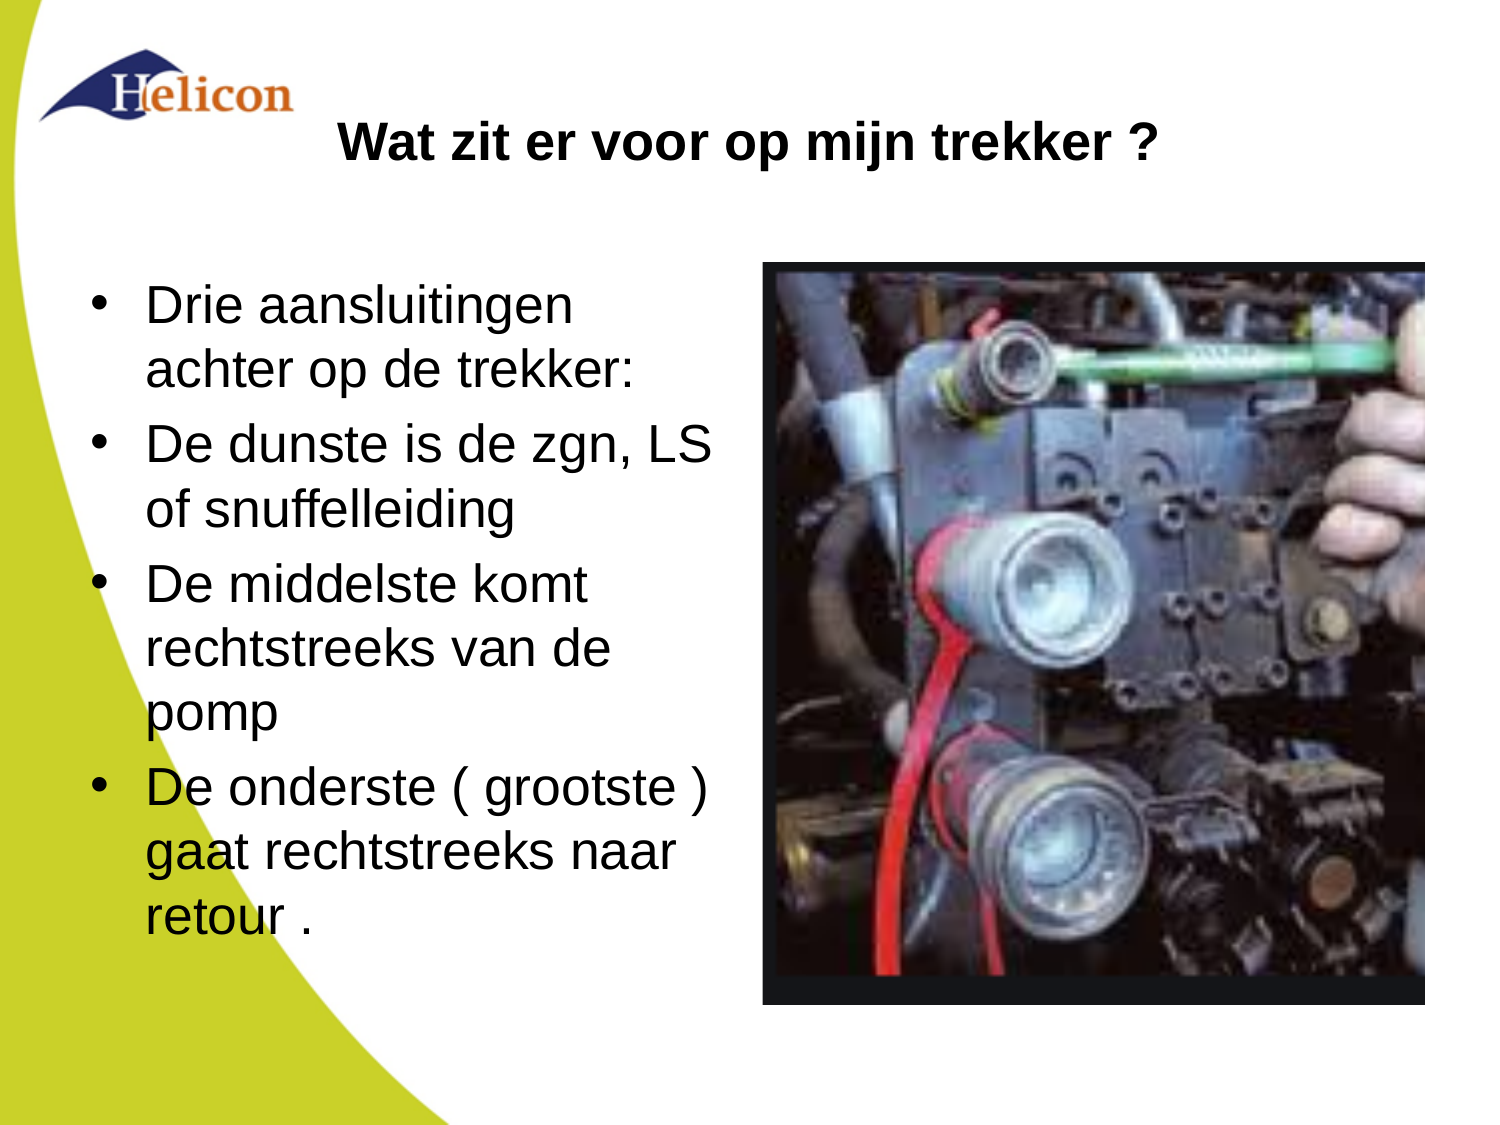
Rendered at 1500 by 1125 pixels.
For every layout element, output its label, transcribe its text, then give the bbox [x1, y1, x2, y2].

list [762, 262, 1426, 1006]
title Wat zit er voor op mijn trekker ? [75, 45, 1425, 233]
list Drie aansluitingen achter op de trekker: De dunste is de zgn, LS of snuffelleiding De middelste komt rechtstreeks van de pomp De onderste ( grootste ) gaat rechtstreeks naar retour . [75, 262, 738, 1005]
picture [0, 0, 1500, 1125]
